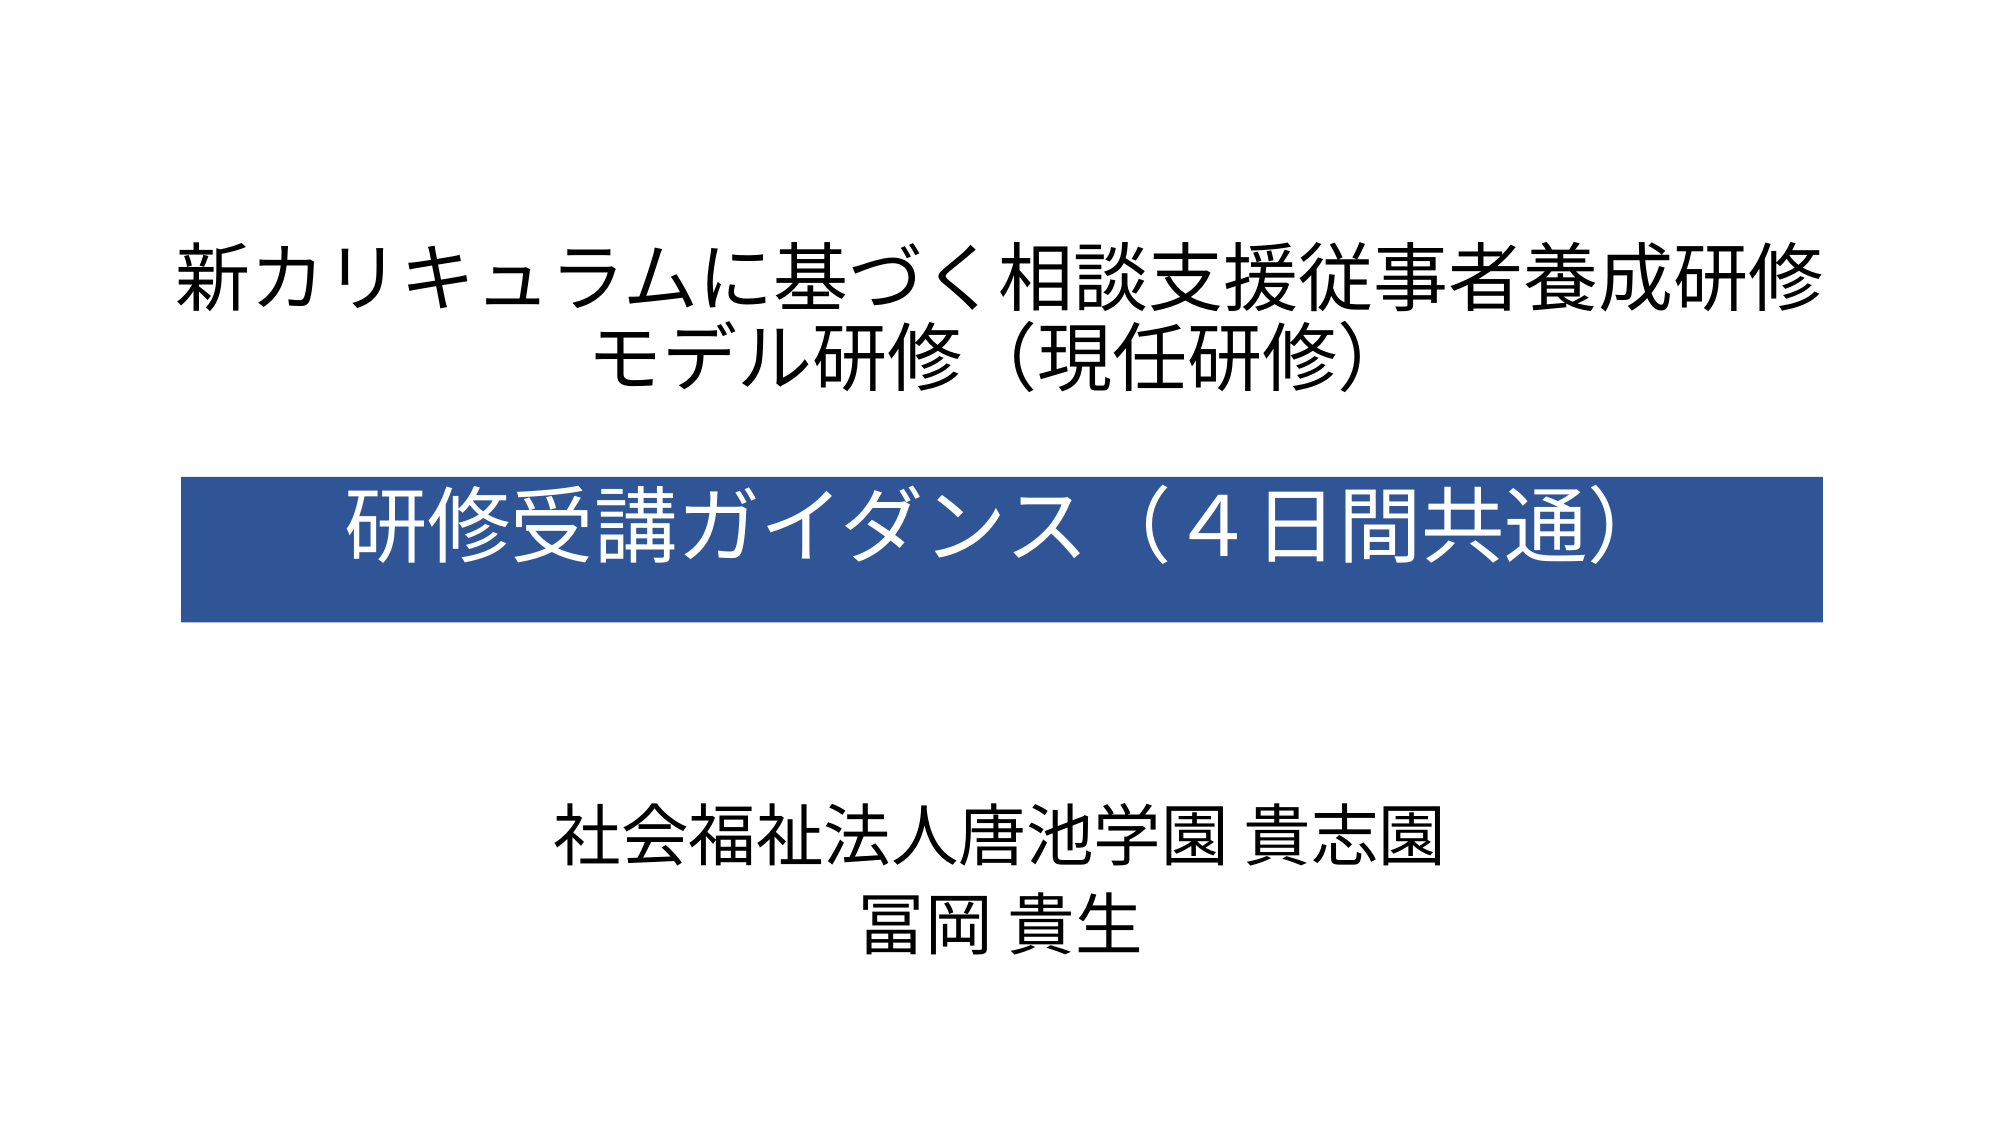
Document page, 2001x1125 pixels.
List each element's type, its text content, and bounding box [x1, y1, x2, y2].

title 新カリキュラムに基づく相談支援従事者養成研修 モデル研修（現任研修） [76, 178, 1923, 410]
subtitle 研修受講ガイダンス（４日間共通） [181, 476, 1823, 623]
text_box 社会福祉法人唐池学園 貴志園 冨岡 貴生 [250, 794, 1751, 973]
